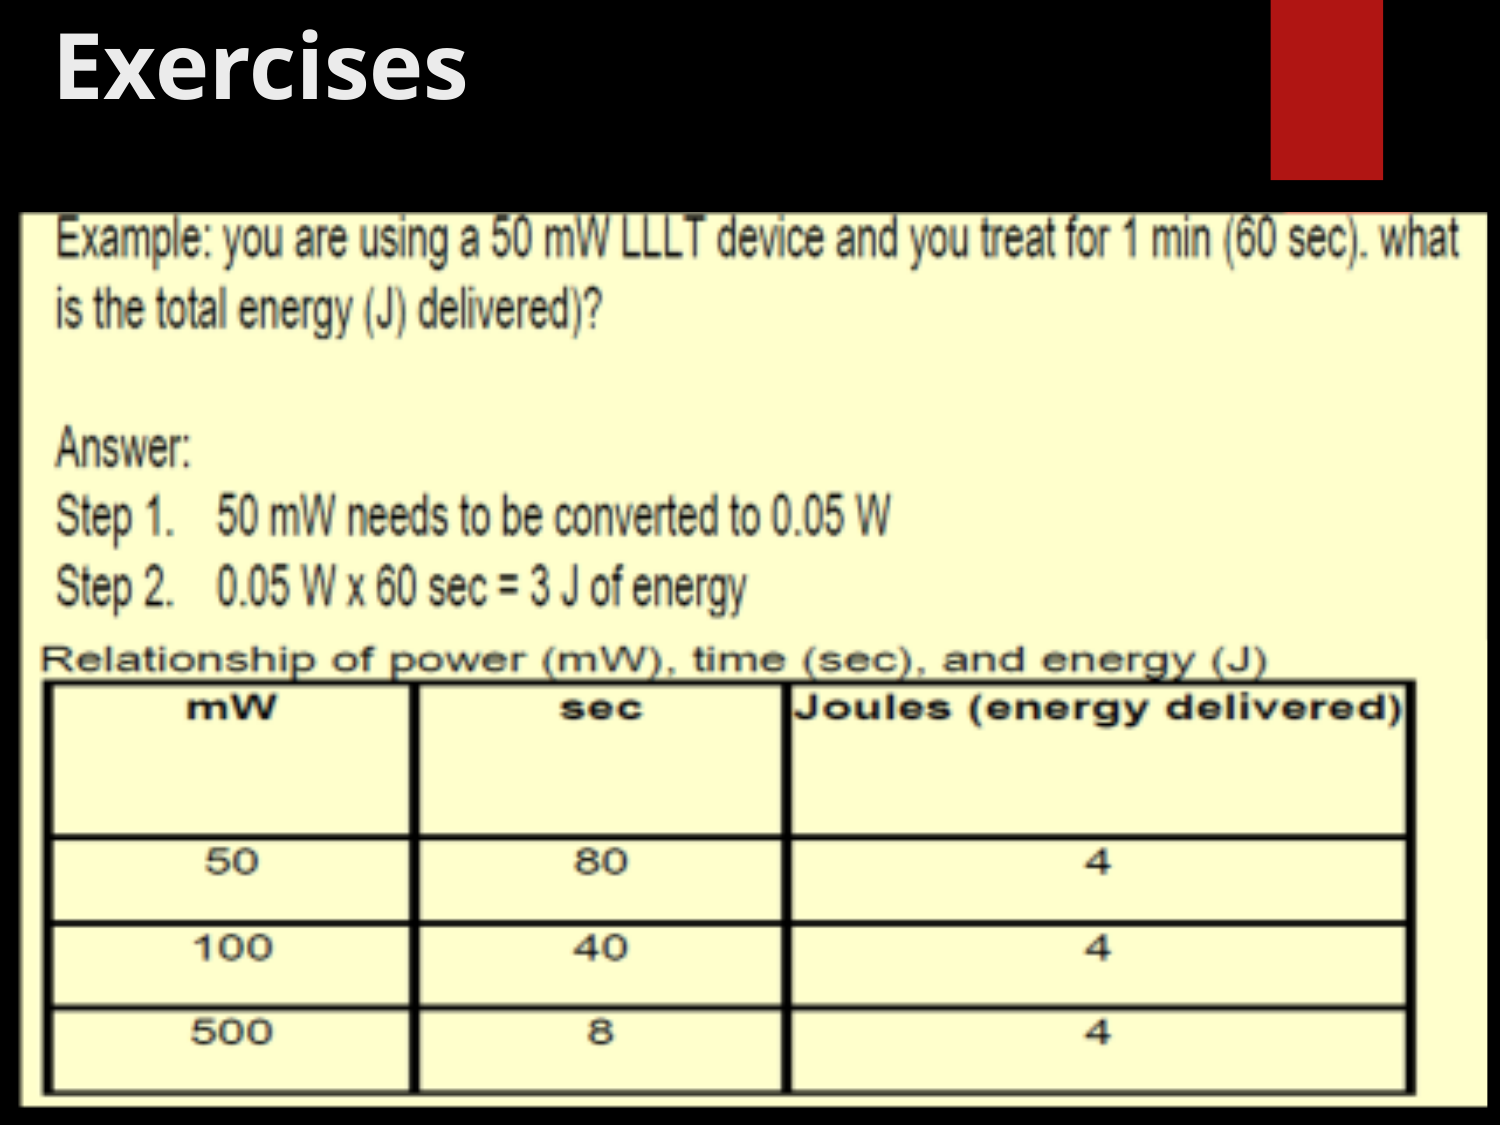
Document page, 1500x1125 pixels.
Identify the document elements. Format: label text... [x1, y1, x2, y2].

title Exercises [37, 0, 1195, 139]
picture [0, 212, 1488, 1125]
